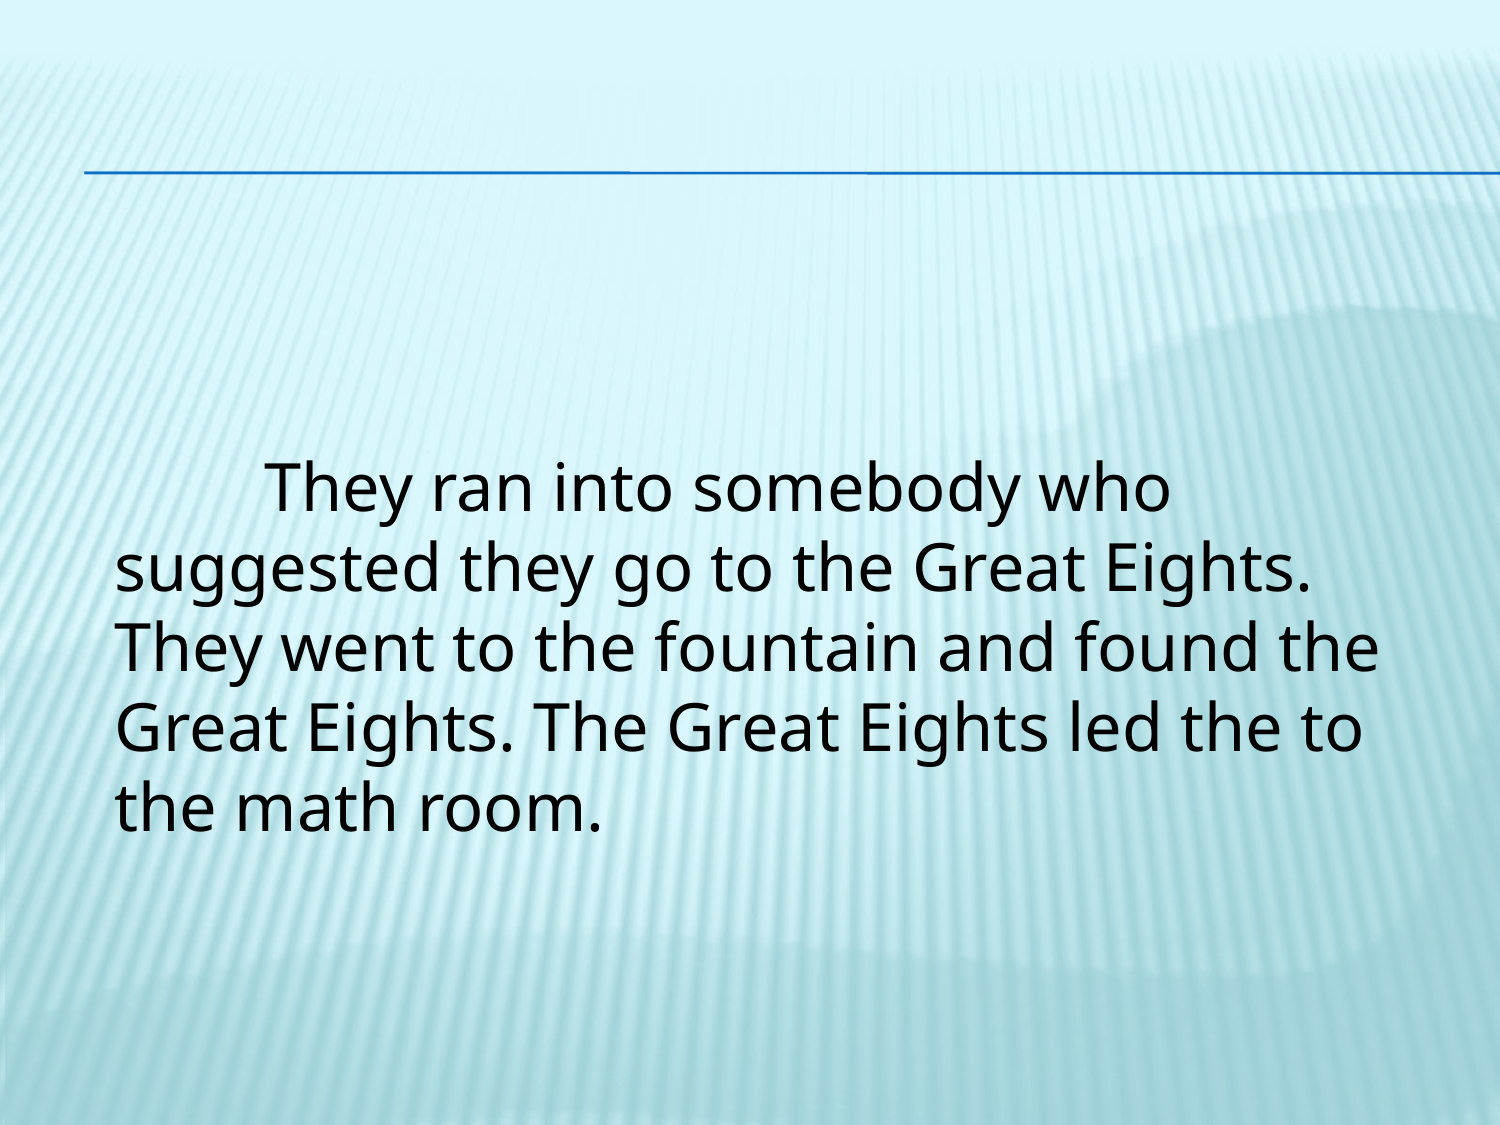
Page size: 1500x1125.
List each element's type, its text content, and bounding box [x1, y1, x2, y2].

text_box They ran into somebody who suggested they go to the Great Eights. They went to the fountain and found the Great Eights. The Great Eights led the to the math room. [99, 437, 1400, 852]
